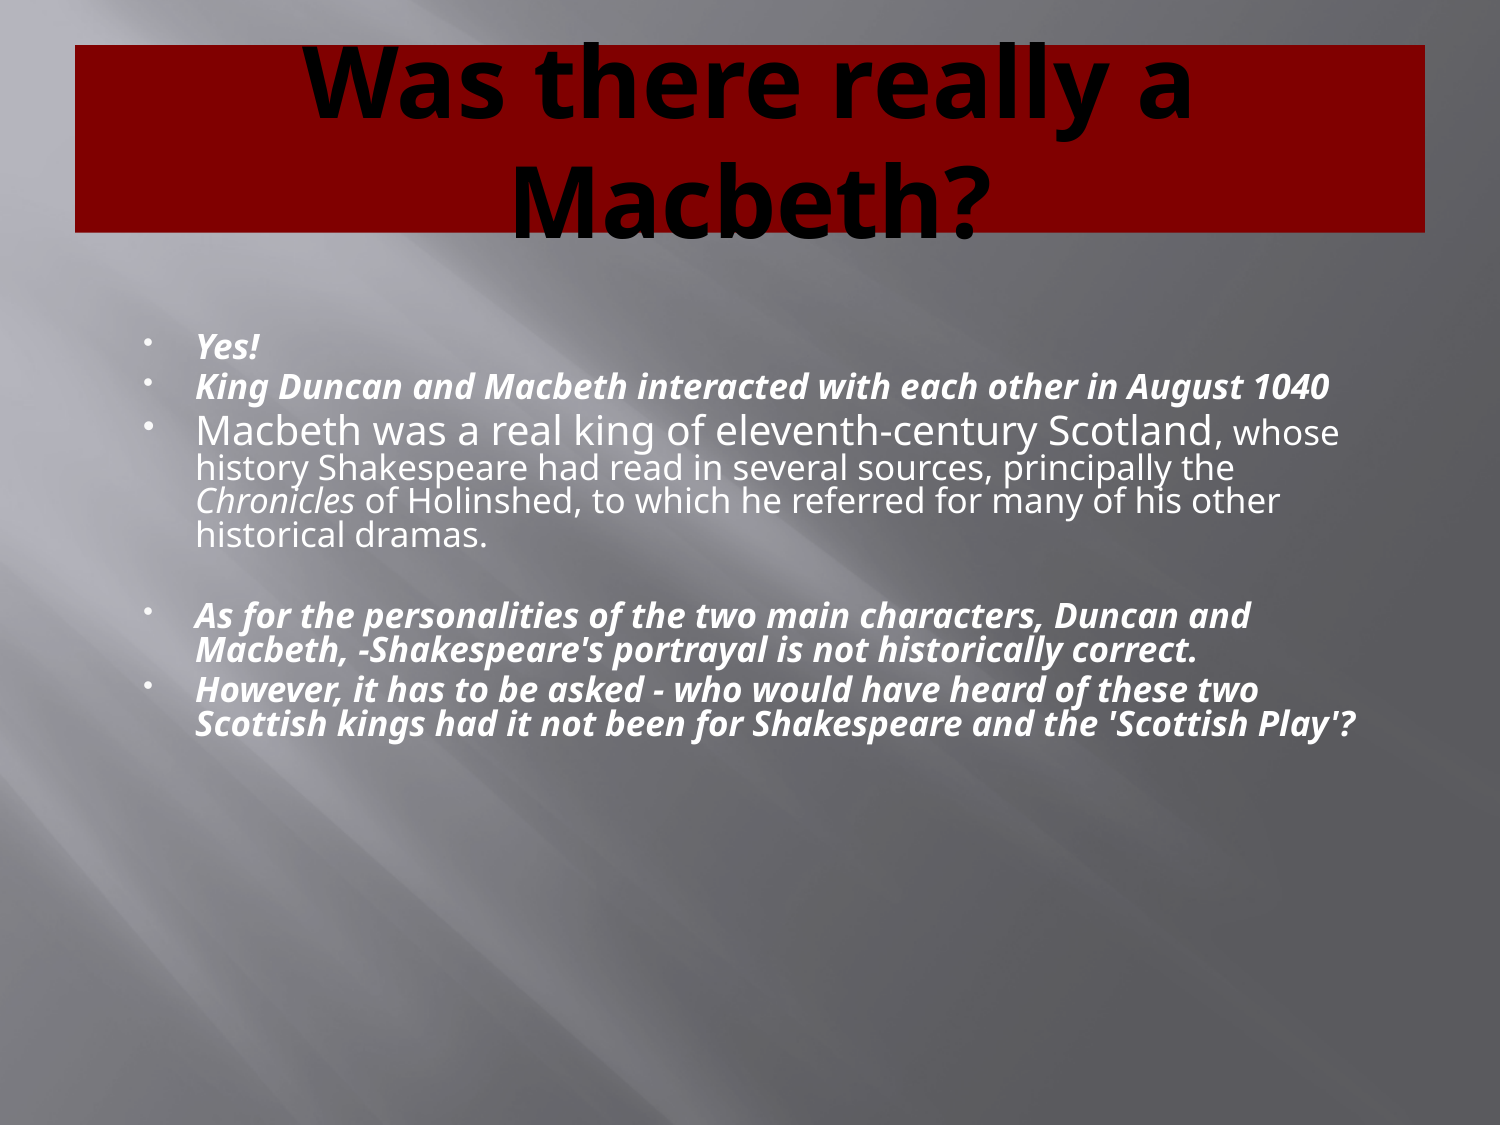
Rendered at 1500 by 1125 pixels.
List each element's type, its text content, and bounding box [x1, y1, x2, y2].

list Yes! King Duncan and Macbeth interacted with each other in August 1040 Macbeth was a real king of eleventh-century Scotland, whose history Shakespeare had read in several sources, principally the Chronicles of Holinshed, to which he referred for many of his other historical dramas. As for the personalities of the two main characters, Duncan and Macbeth, -Shakespeare's portrayal is not historically correct. However, it has to be asked - who would have heard of these two Scottish kings had it not been for Shakespeare and the 'Scottish Play'? [112, 324, 1388, 799]
title Was there really a Macbeth? [75, 45, 1425, 233]
